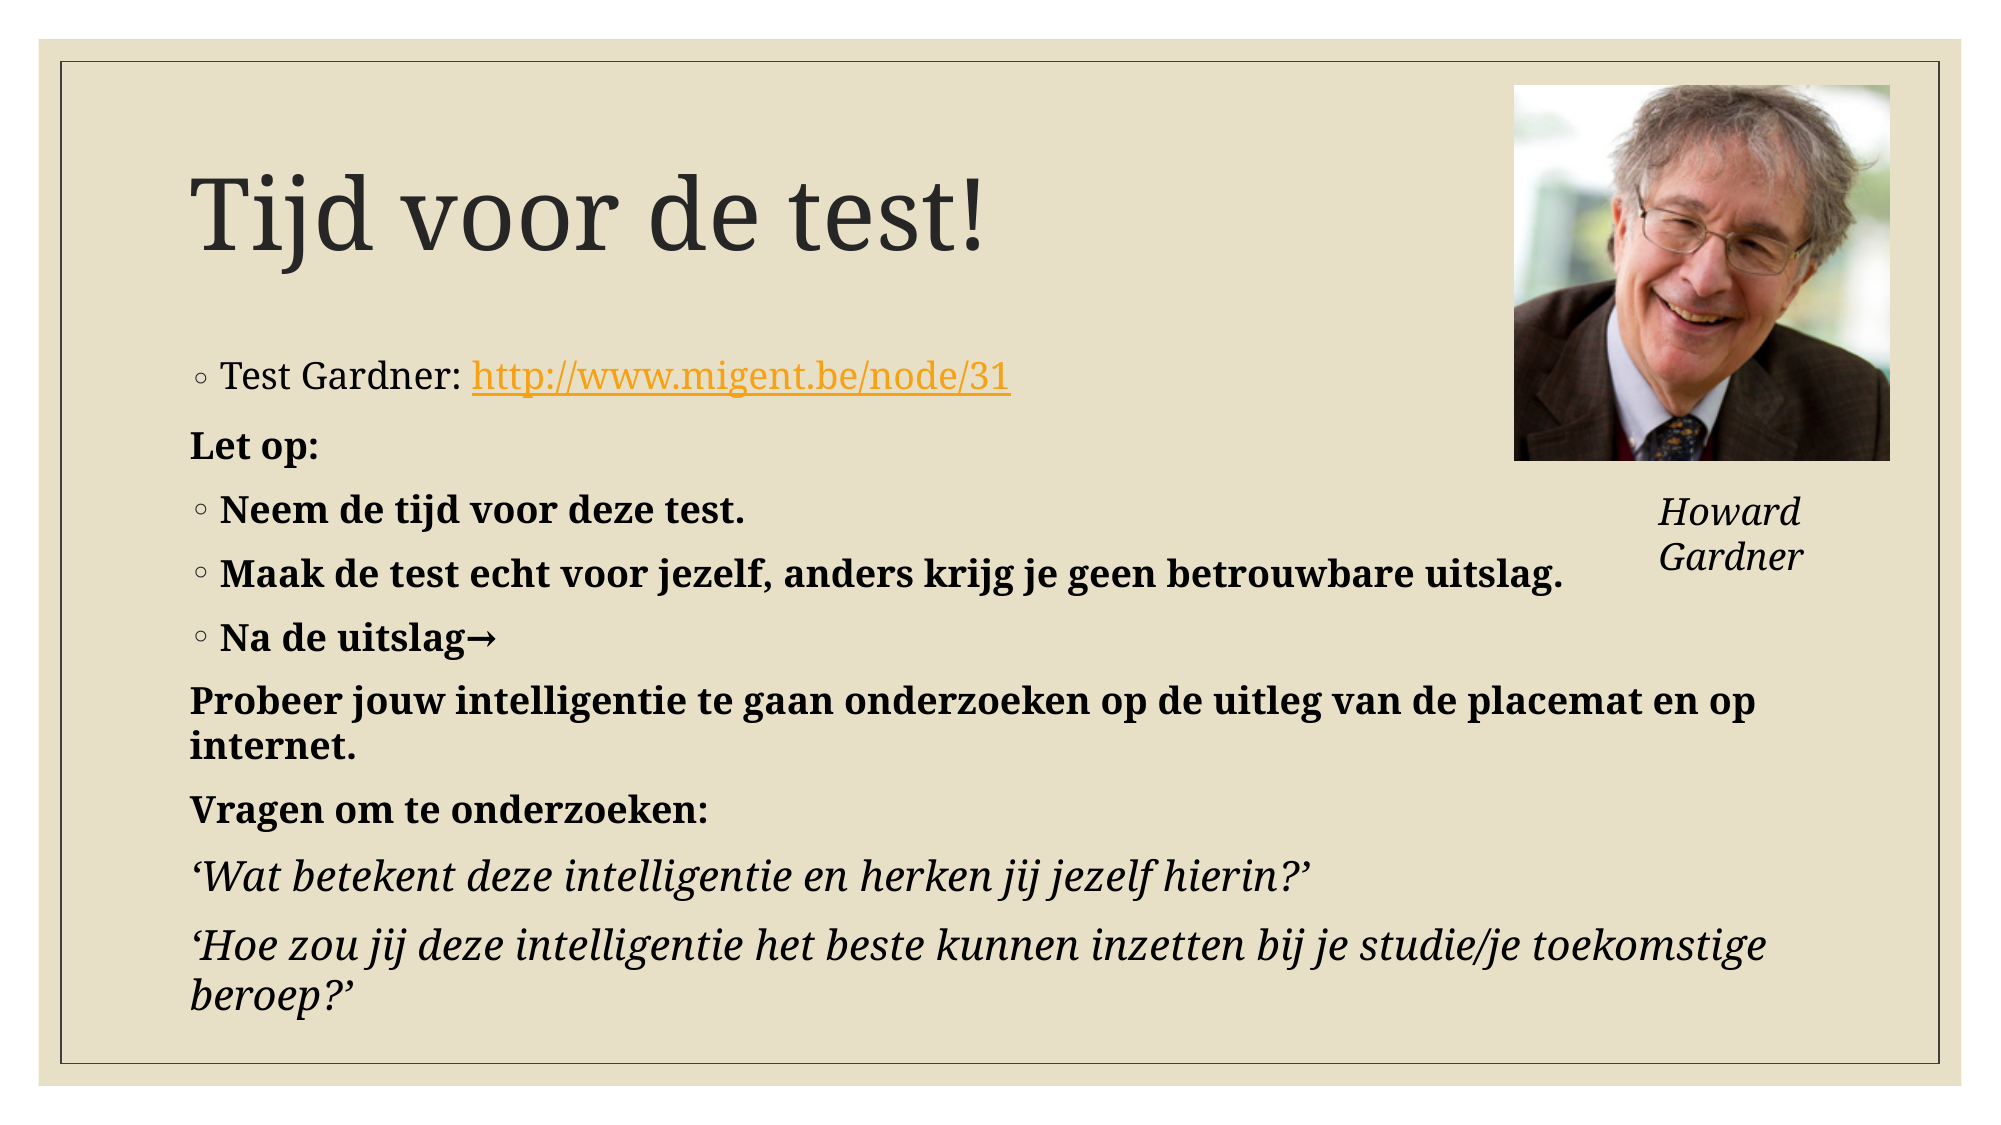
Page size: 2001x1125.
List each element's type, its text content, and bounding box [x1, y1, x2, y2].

title Tijd voor de test! [174, 105, 1509, 331]
list Test Gardner: http://www.migent.be/node/31 Let op: Neem de tijd voor deze test. Maak de test echt voor jezelf, anders krijg je geen betrouwbare uitslag. Na de uitslag→ Probeer jouw intelligentie te gaan onderzoeken op de uitleg van de placemat en op internet. Vragen om te onderzoeken: ‘Wat betekent deze intelligentie en herken jij jezelf hierin?’ ‘Hoe zou jij deze intelligentie het beste kunnen inzetten bij je studie/je toekomstige beroep?’ [174, 345, 1825, 990]
text_box Howard Gardner [1643, 480, 1927, 541]
picture [1514, 85, 1890, 462]
